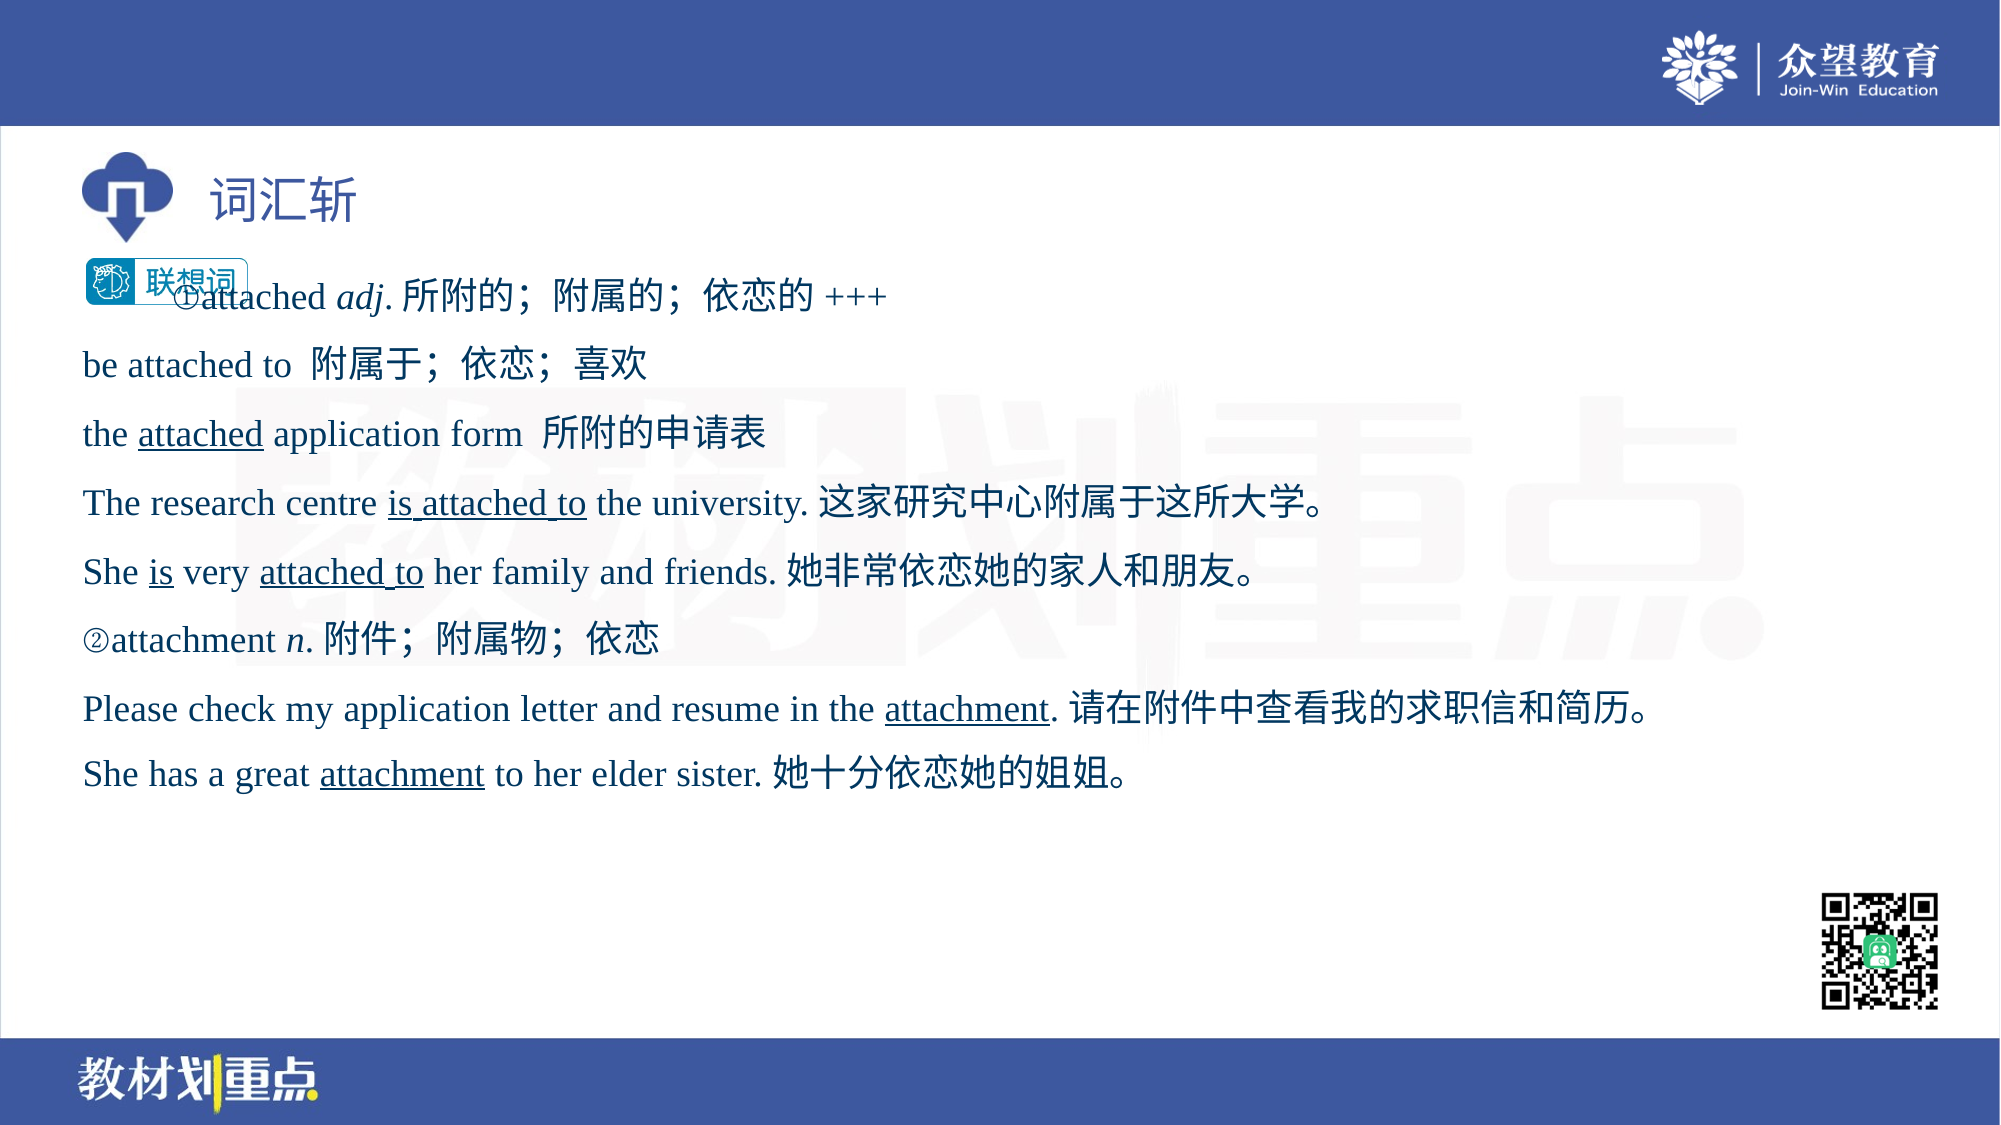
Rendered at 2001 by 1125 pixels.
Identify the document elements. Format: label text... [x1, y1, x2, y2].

text_box ①attached adj.所附的；附属的；依恋的+++ be attached to 附属于；依恋；喜欢 the attached application form 所附的申请表 The research centre is attached to the university.这家研究中心附属于这所大学。 She is very attached to her family and friends.她非常依恋她的家人和朋友。 ②attachment n.附件；附属物；依恋 Please check my application letter and resume in the attachment.请在附件中查看我的求职信和简历。 She has a great attachment to her elder sister.她十分依恋她的姐姐。 [82, 248, 1817, 787]
picture [0, 0, 2000, 1125]
